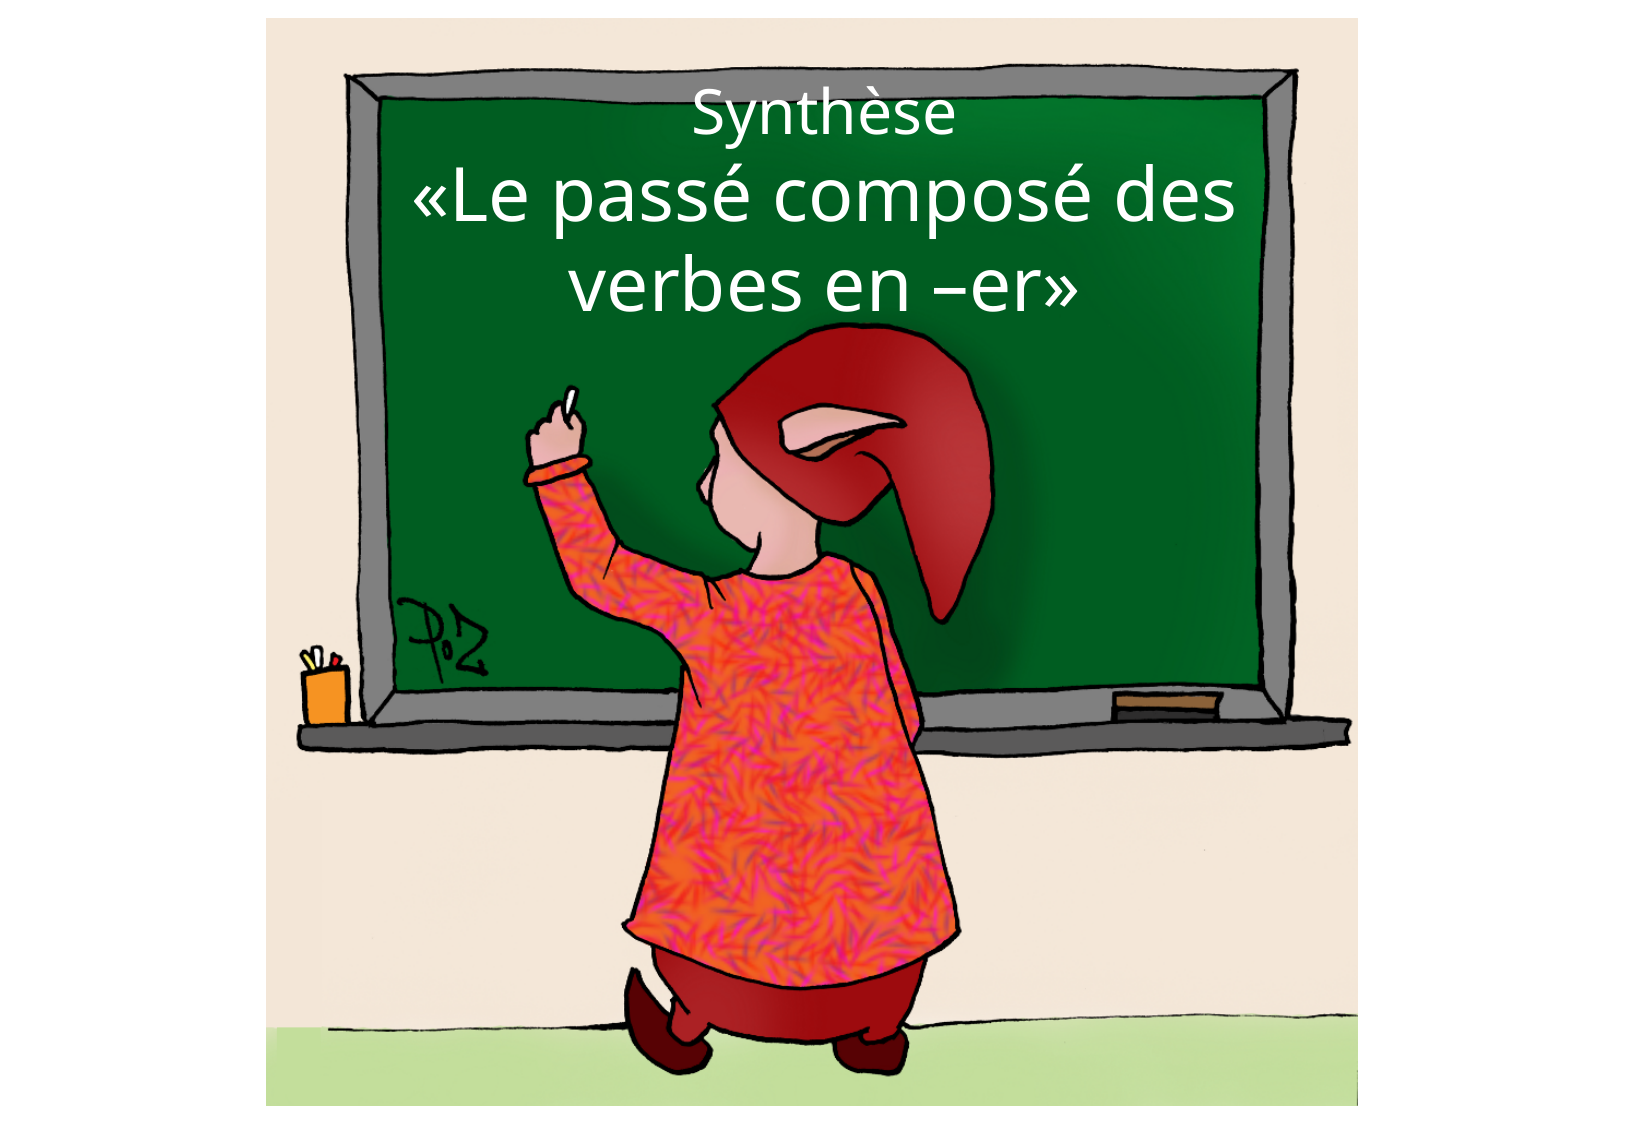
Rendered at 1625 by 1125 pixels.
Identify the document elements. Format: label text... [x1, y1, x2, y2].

picture [266, 18, 1358, 1106]
text_box Synthèse «Le passé composé des verbes en –er» [377, 101, 1273, 297]
